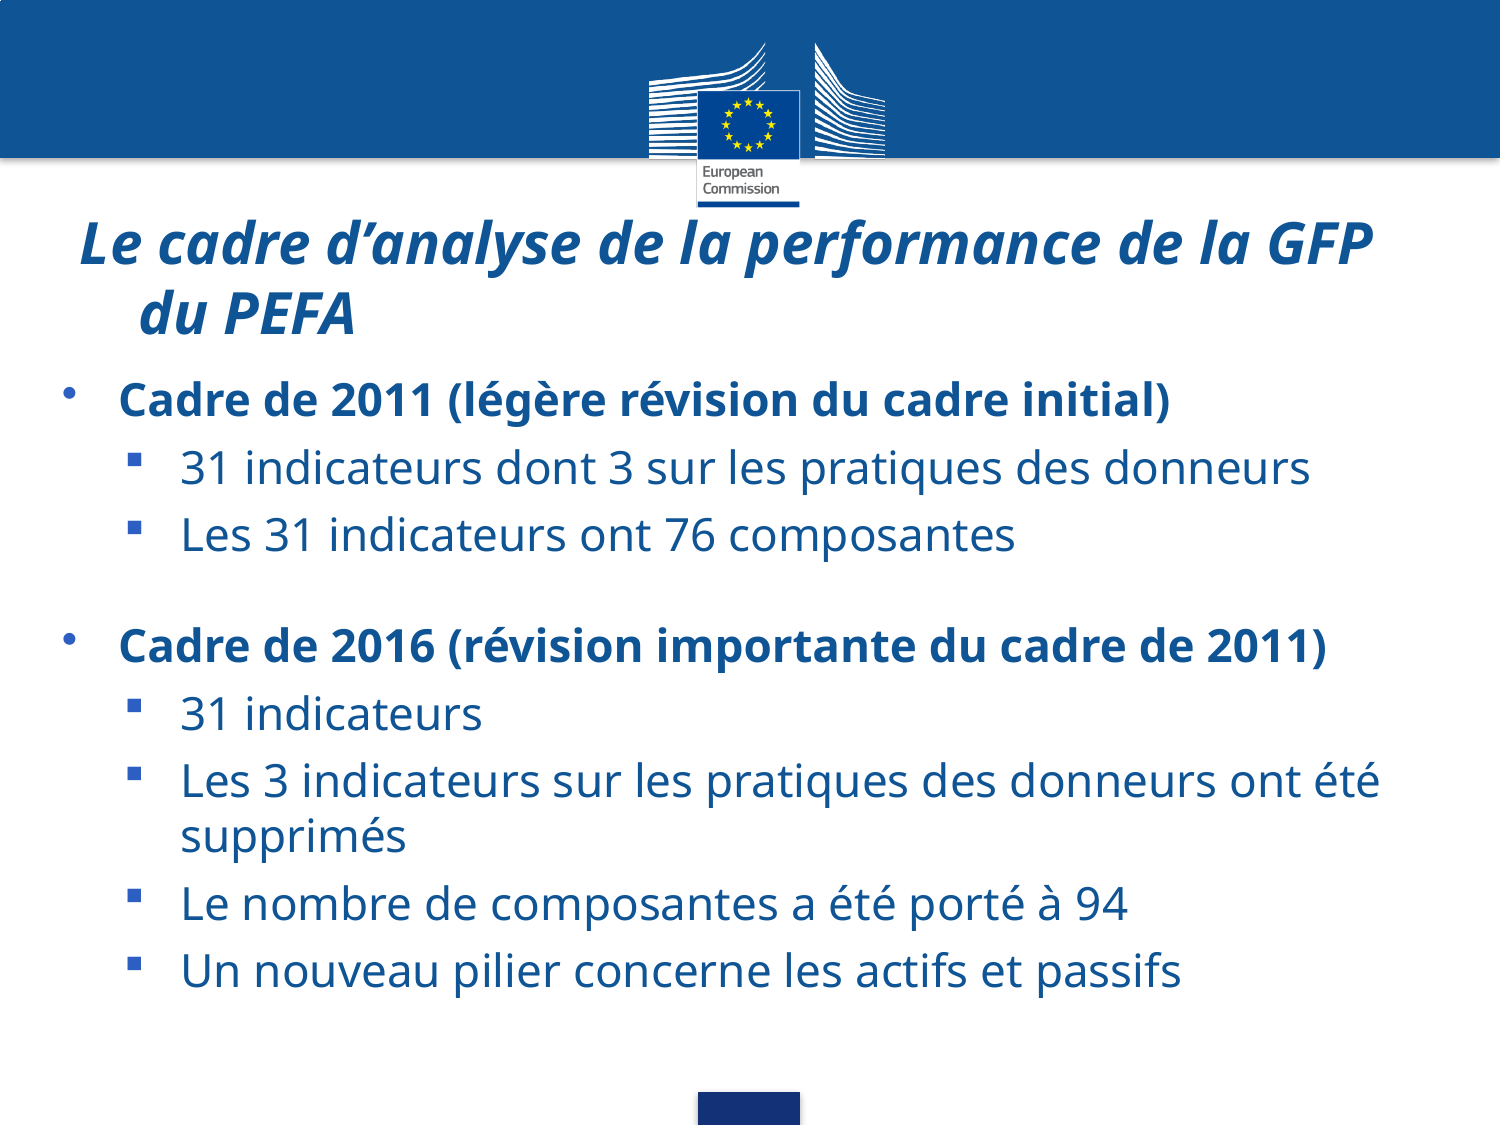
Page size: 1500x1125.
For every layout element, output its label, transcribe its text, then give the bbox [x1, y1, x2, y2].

picture [649, 42, 885, 208]
text_box Le cadre d’analyse de la performance de la GFP du PEFA [64, 222, 1415, 330]
text_box Cadre de 2016 (révision importante du cadre de 2011) 31 indicateurs Les 3 indicateurs sur les pratiques des donneurs ont été supprimés Le nombre de composantes a été porté à 94 Un nouveau pilier concerne les actifs et passifs [46, 609, 1430, 1020]
list Cadre de 2011 (légère révision du cadre initial) 31 indicateurs dont 3 sur les pratiques des donneurs Les 31 indicateurs ont 76 composantes [46, 363, 1430, 609]
